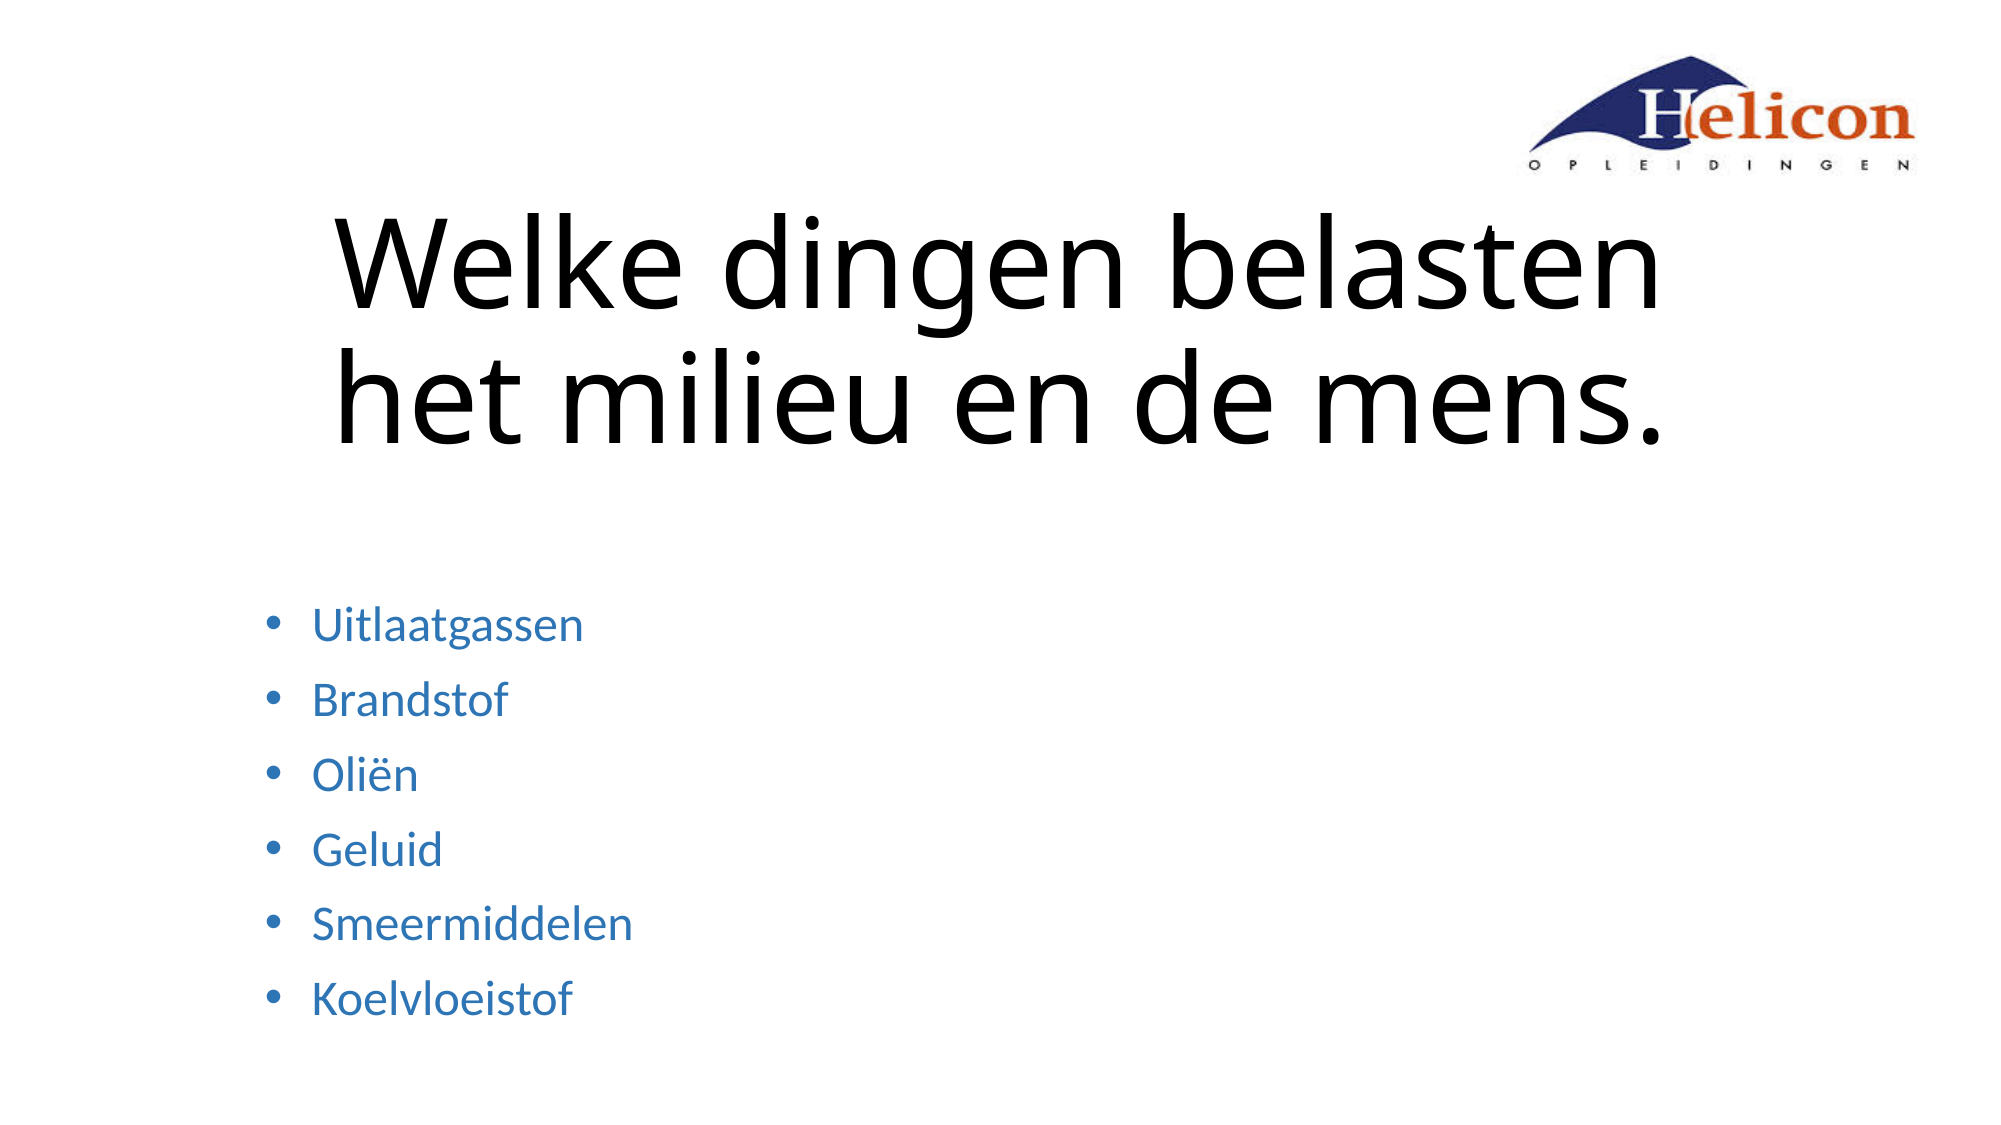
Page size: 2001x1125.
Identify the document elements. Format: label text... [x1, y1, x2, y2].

picture [1492, 0, 1962, 231]
title Welke dingen belasten het milieu en de mens. [249, 186, 1750, 478]
subtitle Uitlaatgassen Brandstof Oliën Geluid Smeermiddelen Koelvloeistof [249, 590, 1750, 1060]
